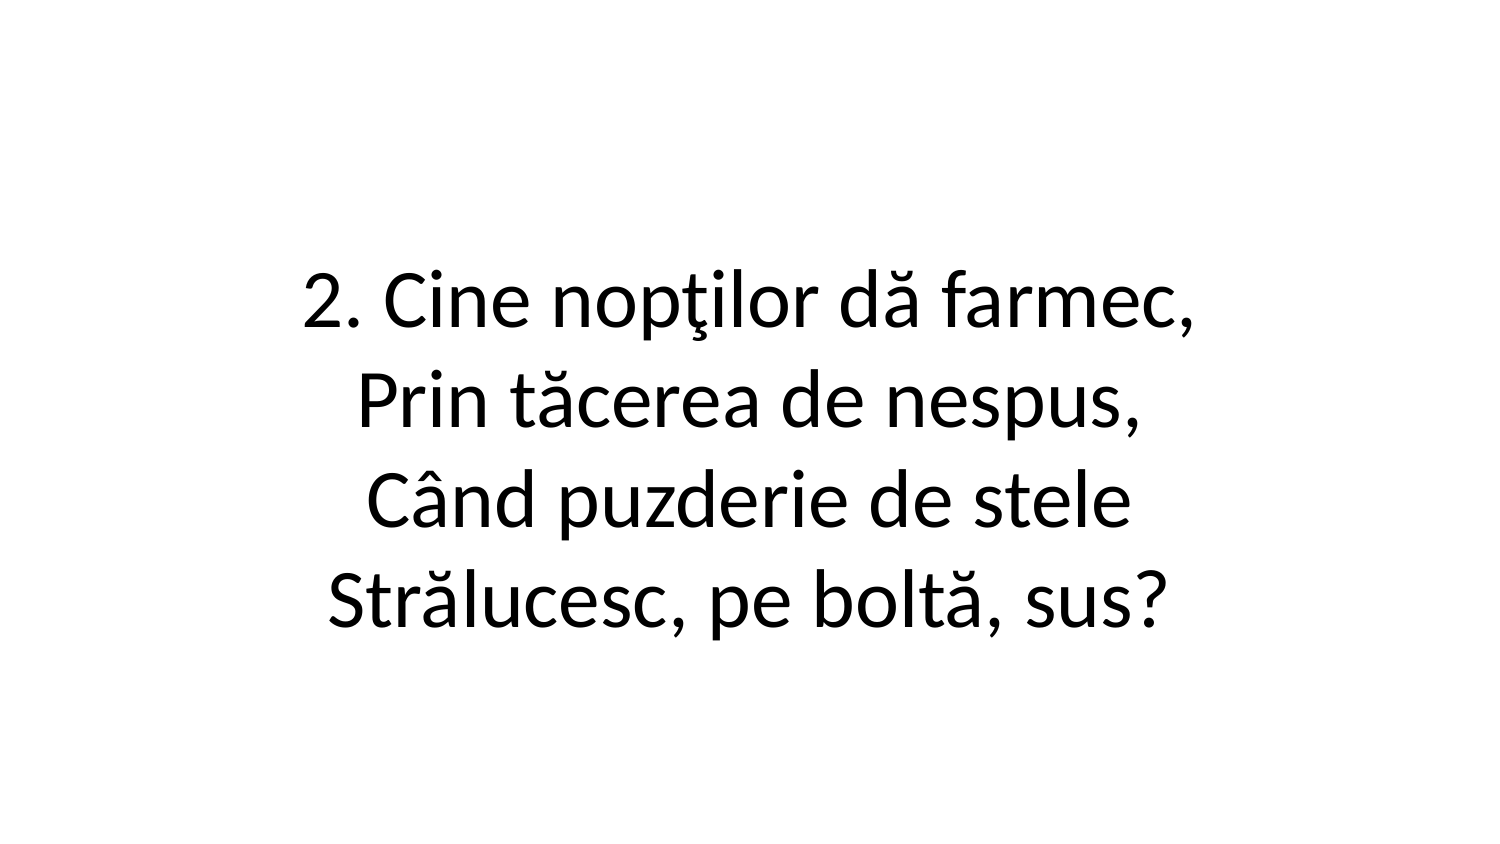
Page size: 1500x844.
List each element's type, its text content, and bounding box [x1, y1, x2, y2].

text_box 2. Cine nopţilor dă farmec, Prin tăcerea de nespus, Când puzderie de stele Strălucesc, pe boltă, sus? [286, 192, 1214, 652]
